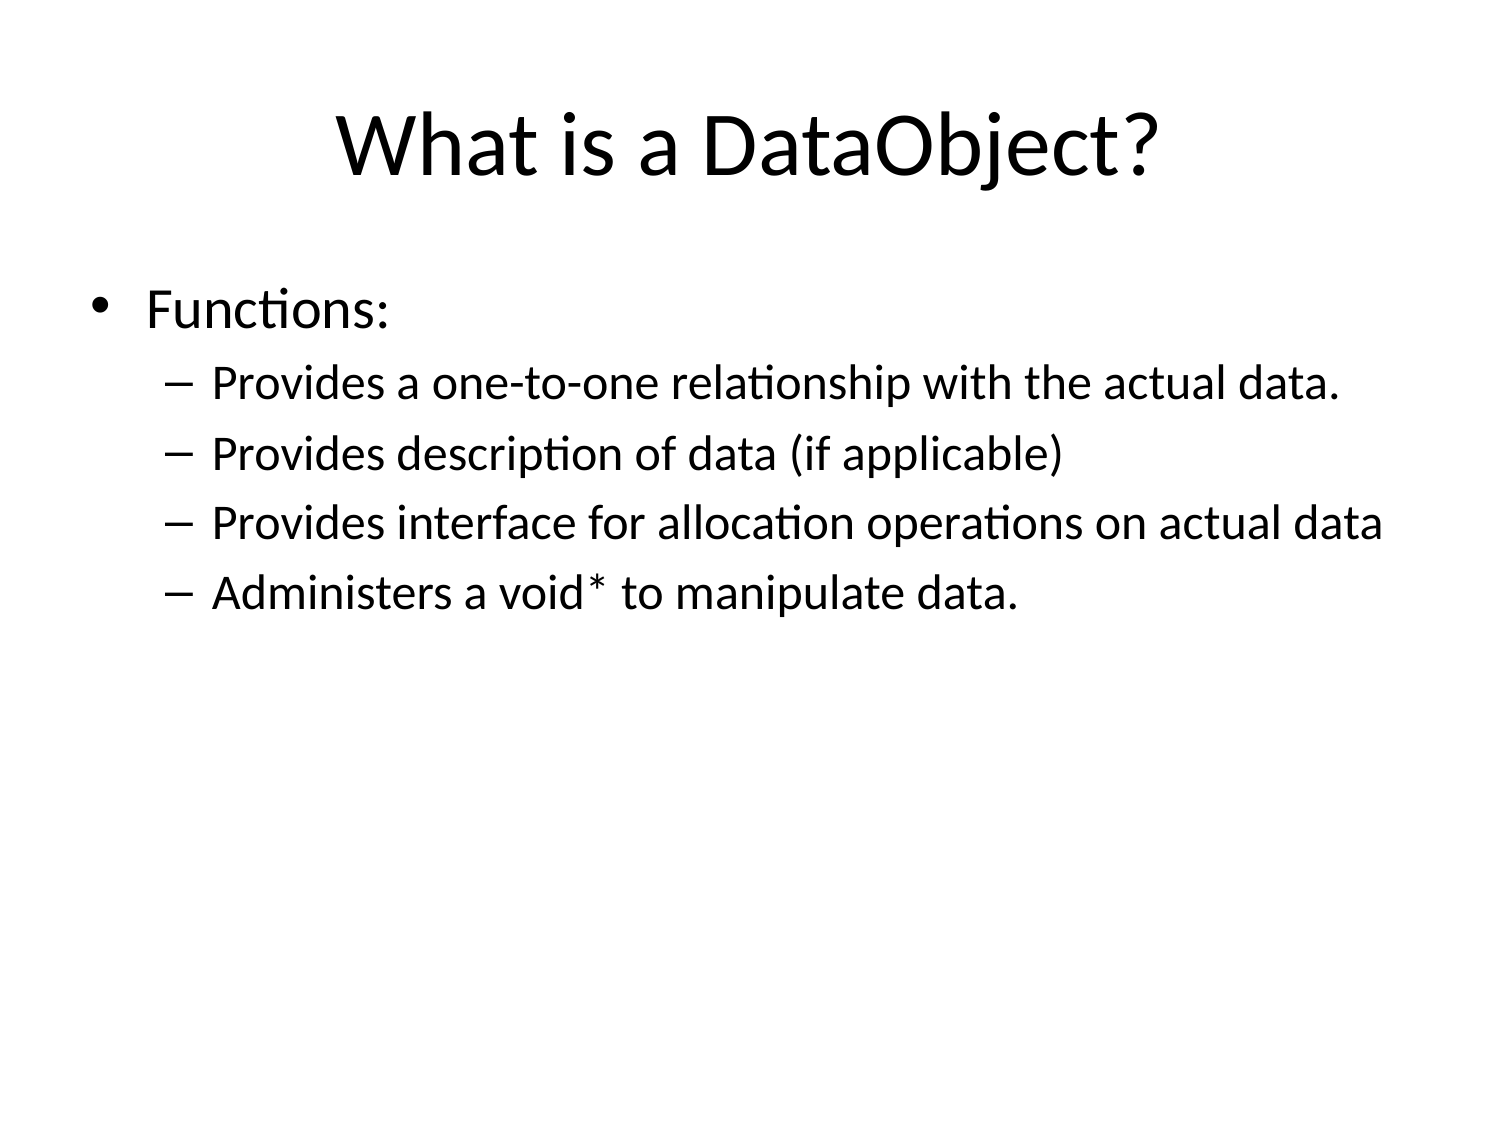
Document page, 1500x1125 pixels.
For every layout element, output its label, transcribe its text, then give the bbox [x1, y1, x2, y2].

title What is a DataObject? [75, 45, 1425, 233]
list Functions: Provides a one-to-one relationship with the actual data. Provides description of data (if applicable) Provides interface for allocation operations on actual data Administers a void* to manipulate data. [75, 262, 1425, 1005]
